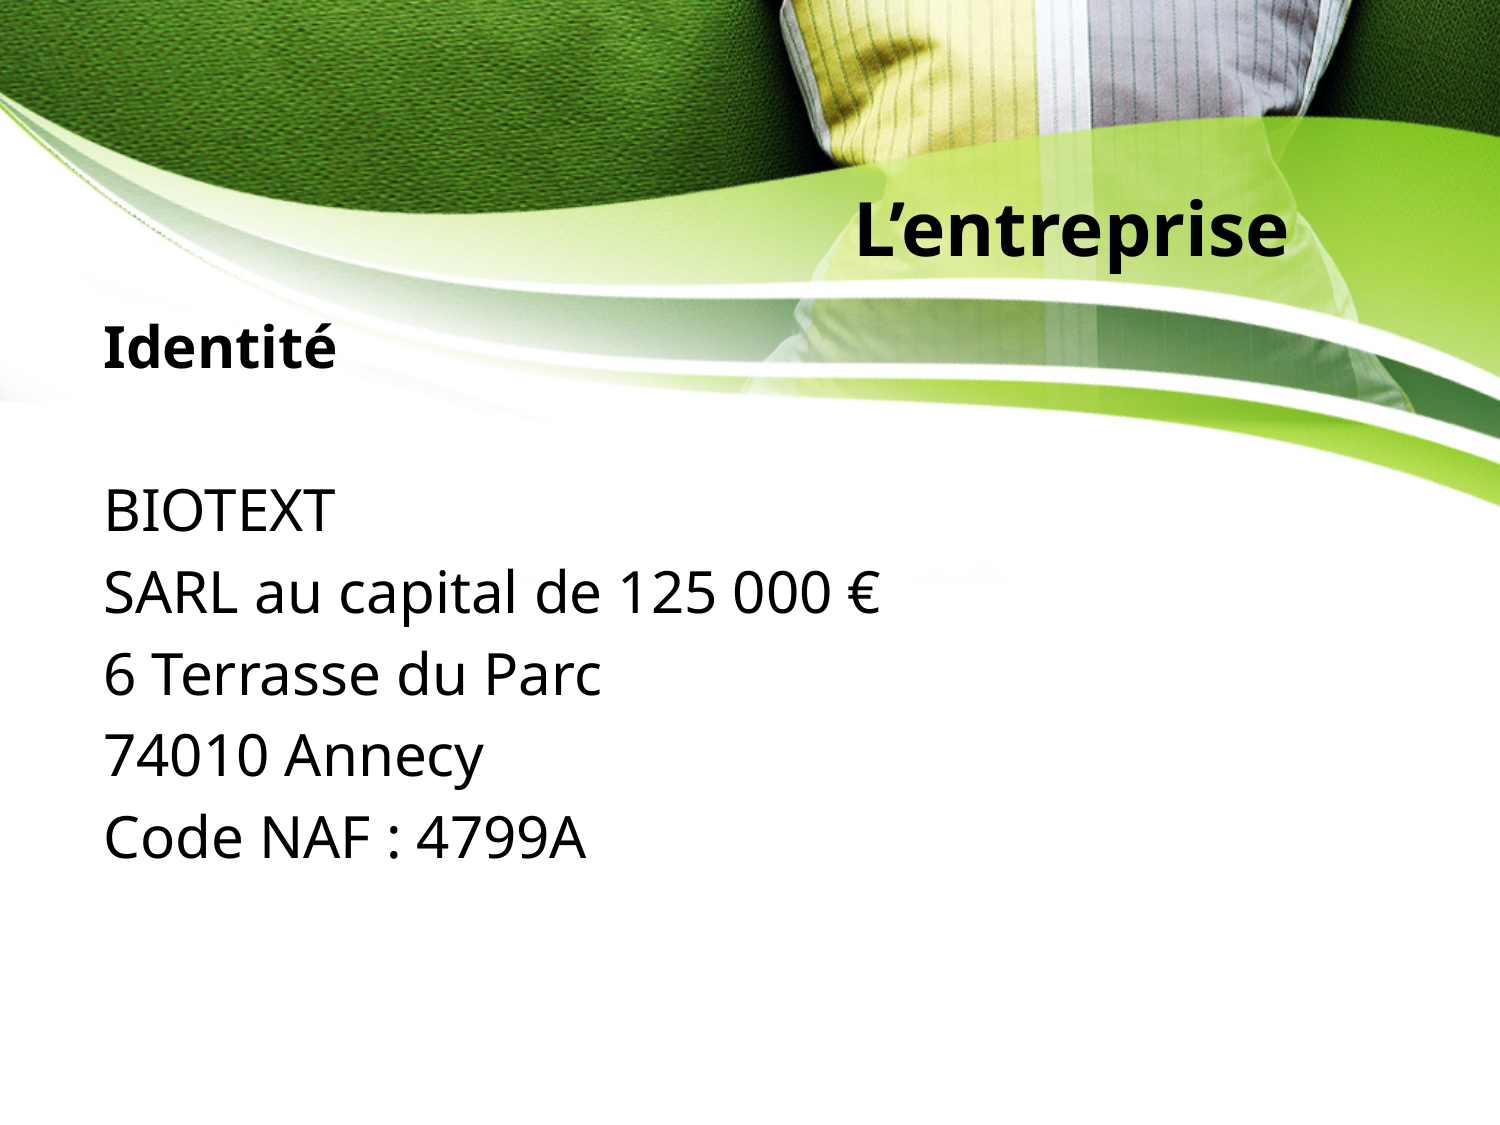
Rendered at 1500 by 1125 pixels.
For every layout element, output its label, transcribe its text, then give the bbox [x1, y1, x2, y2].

title L’entreprise [88, 184, 1306, 268]
list Identité BIOTEXT SARL au capital de 125 000 € 6 Terrasse du Parc 74010 Annecy Code NAF : 4799A [88, 302, 1306, 1106]
picture [0, 0, 1500, 1125]
